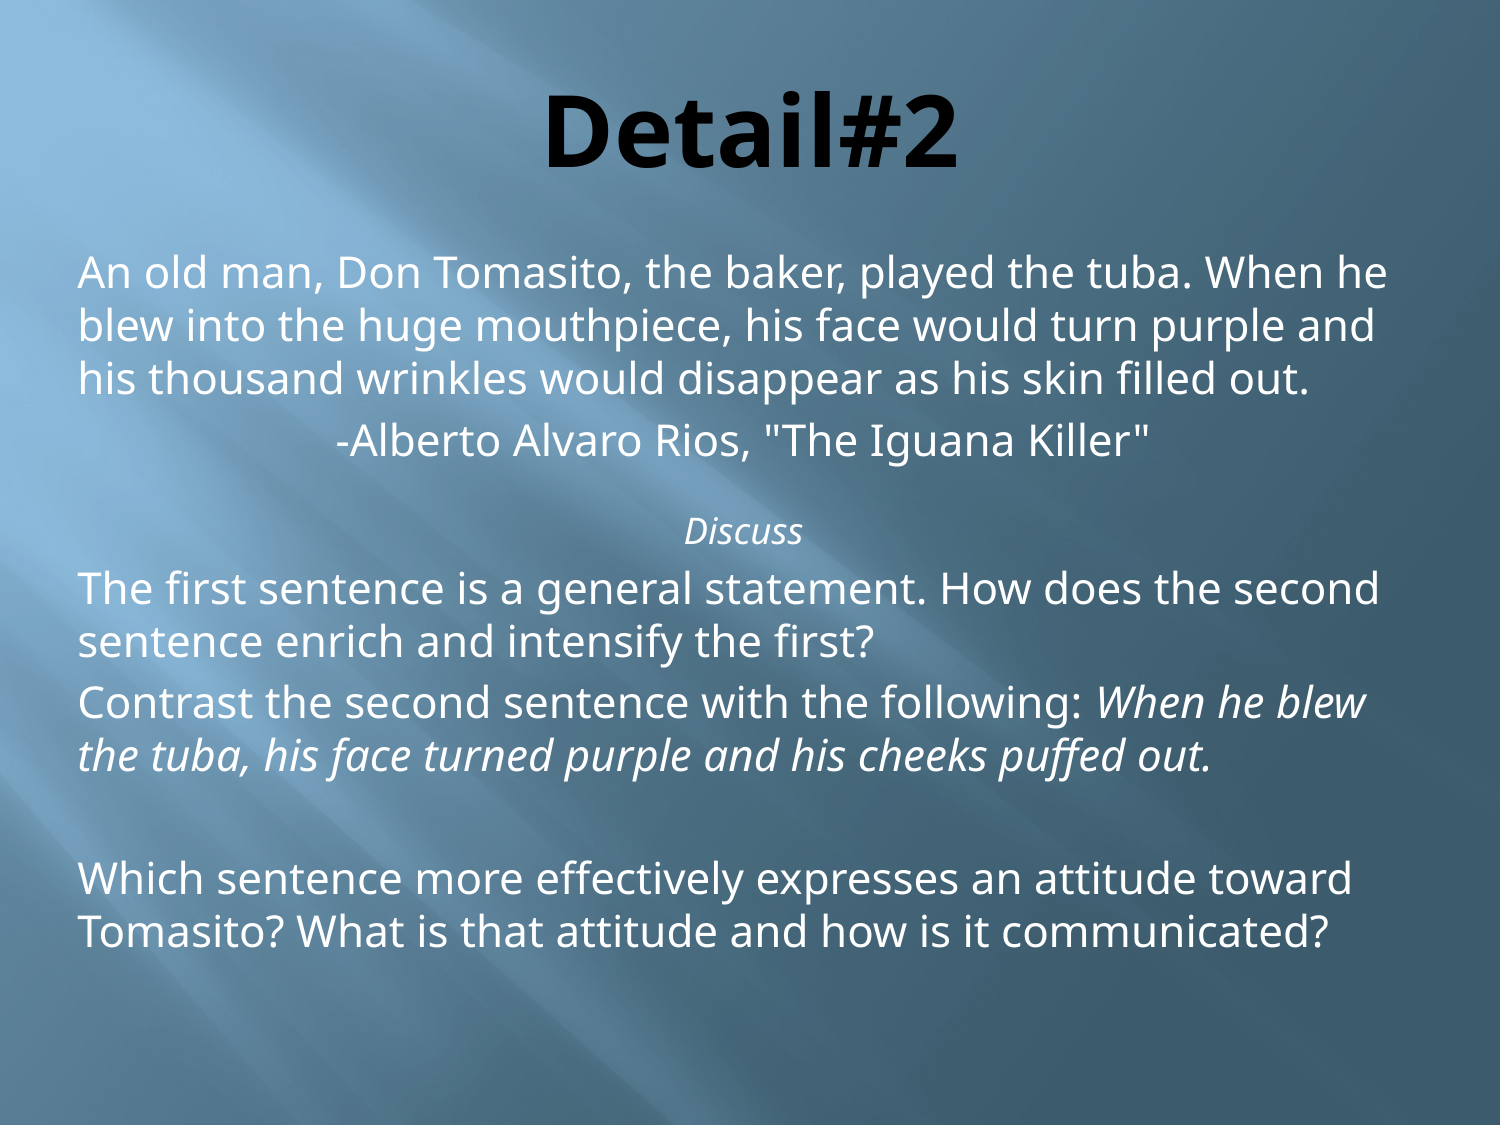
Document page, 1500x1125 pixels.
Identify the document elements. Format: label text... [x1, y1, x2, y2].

subtitle An old man, Don Tomasito, the baker, played the tuba. When he blew into the huge mouthpiece, his face would turn purple and his thousand wrinkles would disappear as his skin filled out. -Alberto Alvaro Rios, "The Iguana Killer" Discuss The first sentence is a general statement. How does the second sentence enrich and intensify the first? Contrast the second sentence with the following: When he blew the tuba, his face turned purple and his cheeks puffed out. Which sentence more effectively expresses an attitude toward Tomasito? What is that attitude and how is it communicated? [62, 237, 1425, 1000]
title Detail#2 [75, 12, 1425, 188]
